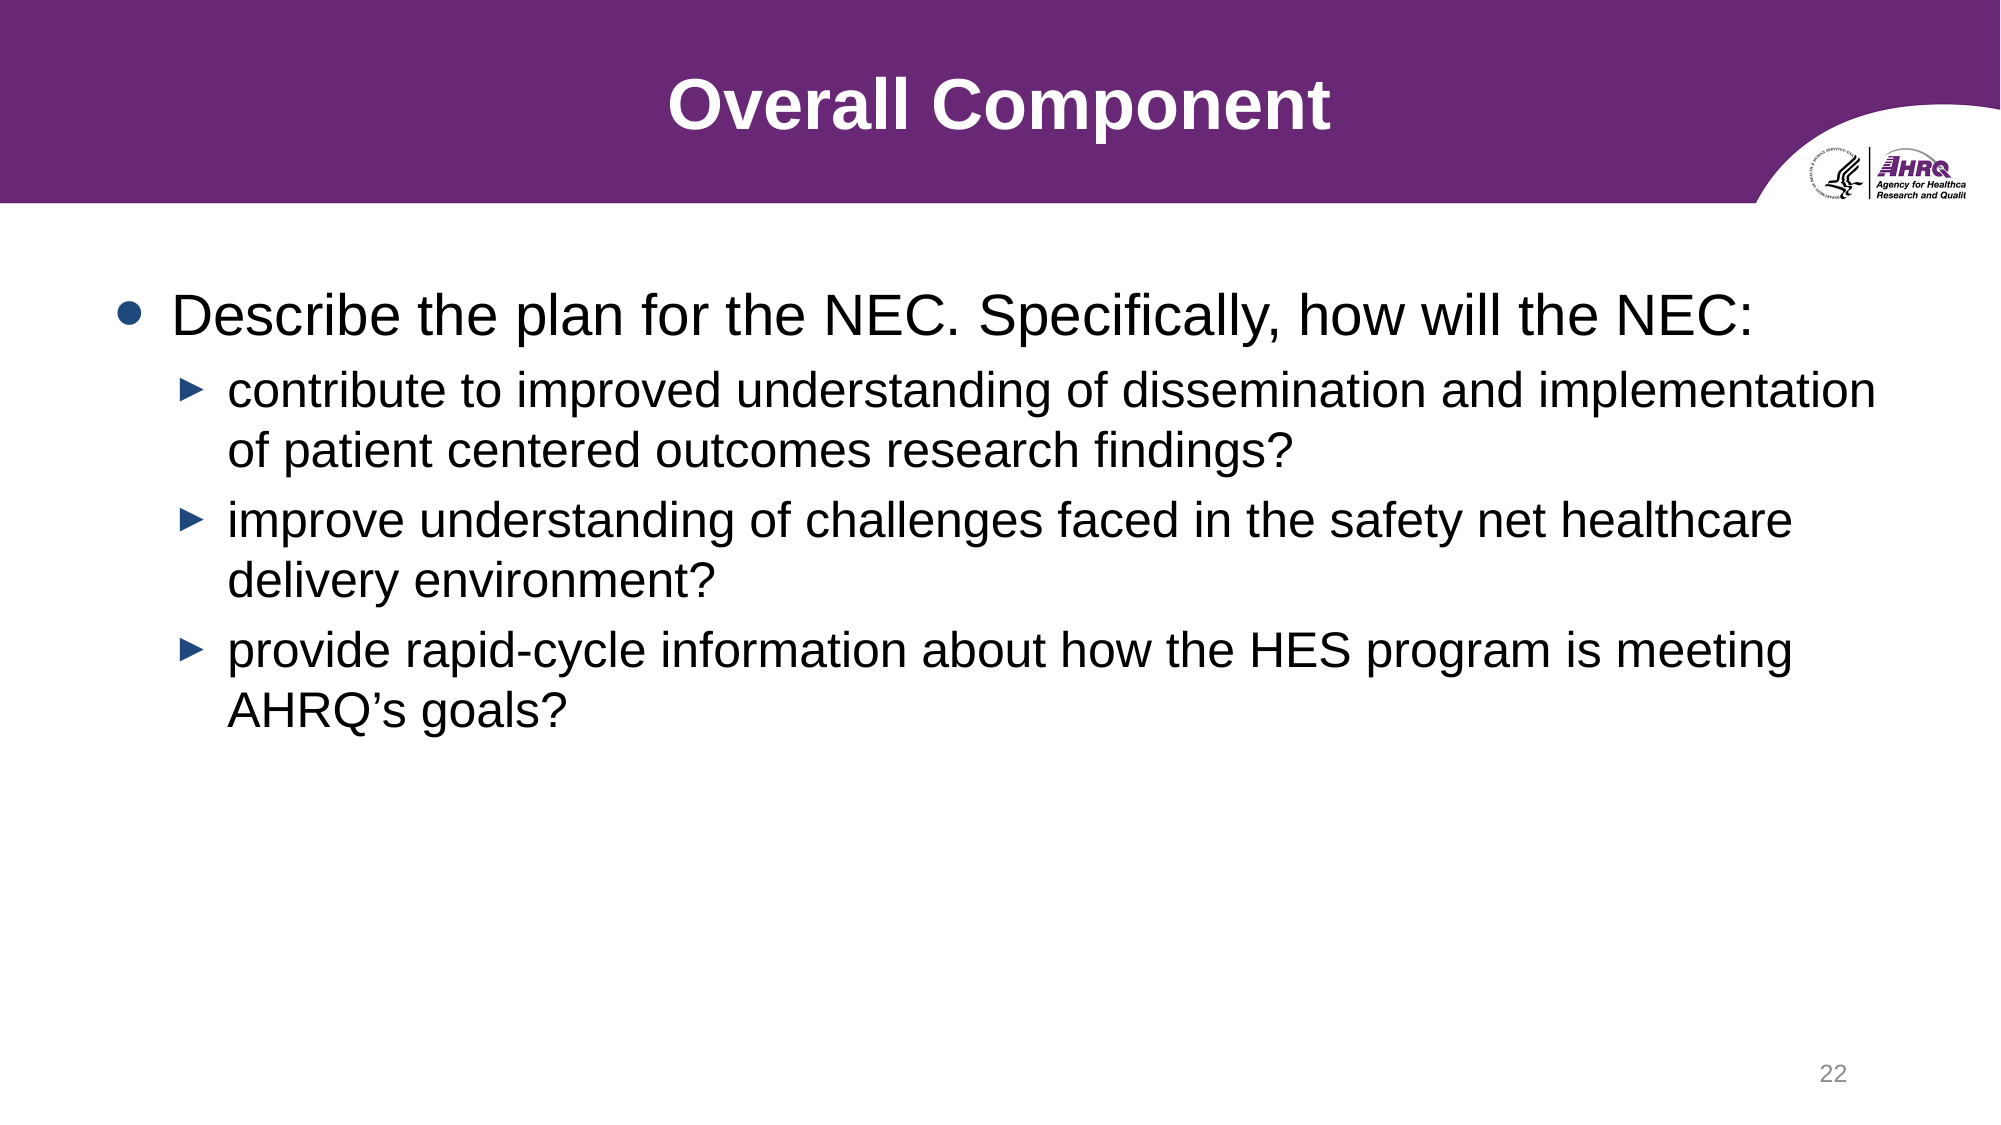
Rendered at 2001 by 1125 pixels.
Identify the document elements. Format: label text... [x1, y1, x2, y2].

title Overall Component [275, 50, 1725, 152]
slide_number 22 [1412, 1042, 1863, 1103]
picture [0, 0, 2001, 1125]
list Describe the plan for the NEC. Specifically, how will the NEC: contribute to improved understanding of dissemination and implementation of patient centered outcomes research findings? improve understanding of challenges faced in the safety net healthcare delivery environment? provide rapid-cycle information about how the HES program is meeting AHRQ’s goals? [99, 270, 1900, 1013]
